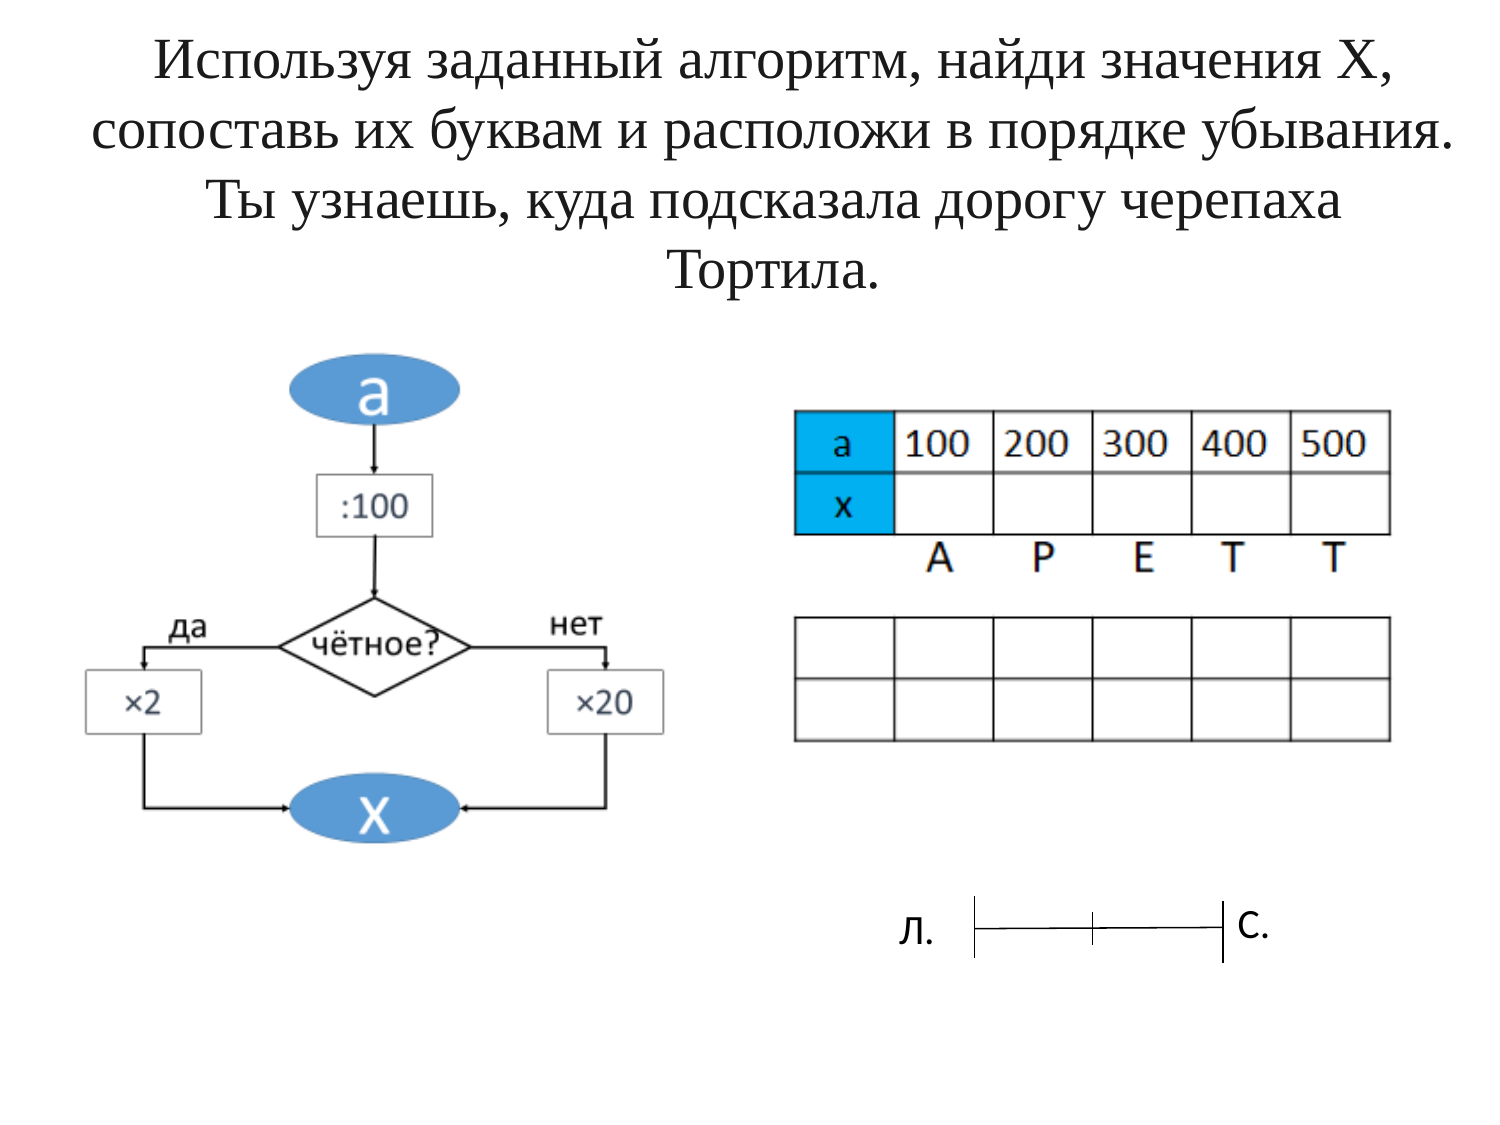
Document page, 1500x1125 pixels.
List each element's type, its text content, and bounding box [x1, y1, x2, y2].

picture [40, 332, 693, 888]
text_box Л. [884, 895, 950, 958]
text_box С. [1222, 889, 1275, 965]
text_box Используя заданный алгоритм, найди значения Х, сопоставь их буквам и расположи в порядке убывания. Ты узнаешь, куда подсказала дорогу черепаха Тортила. [76, 12, 1471, 308]
picture [737, 372, 1436, 776]
